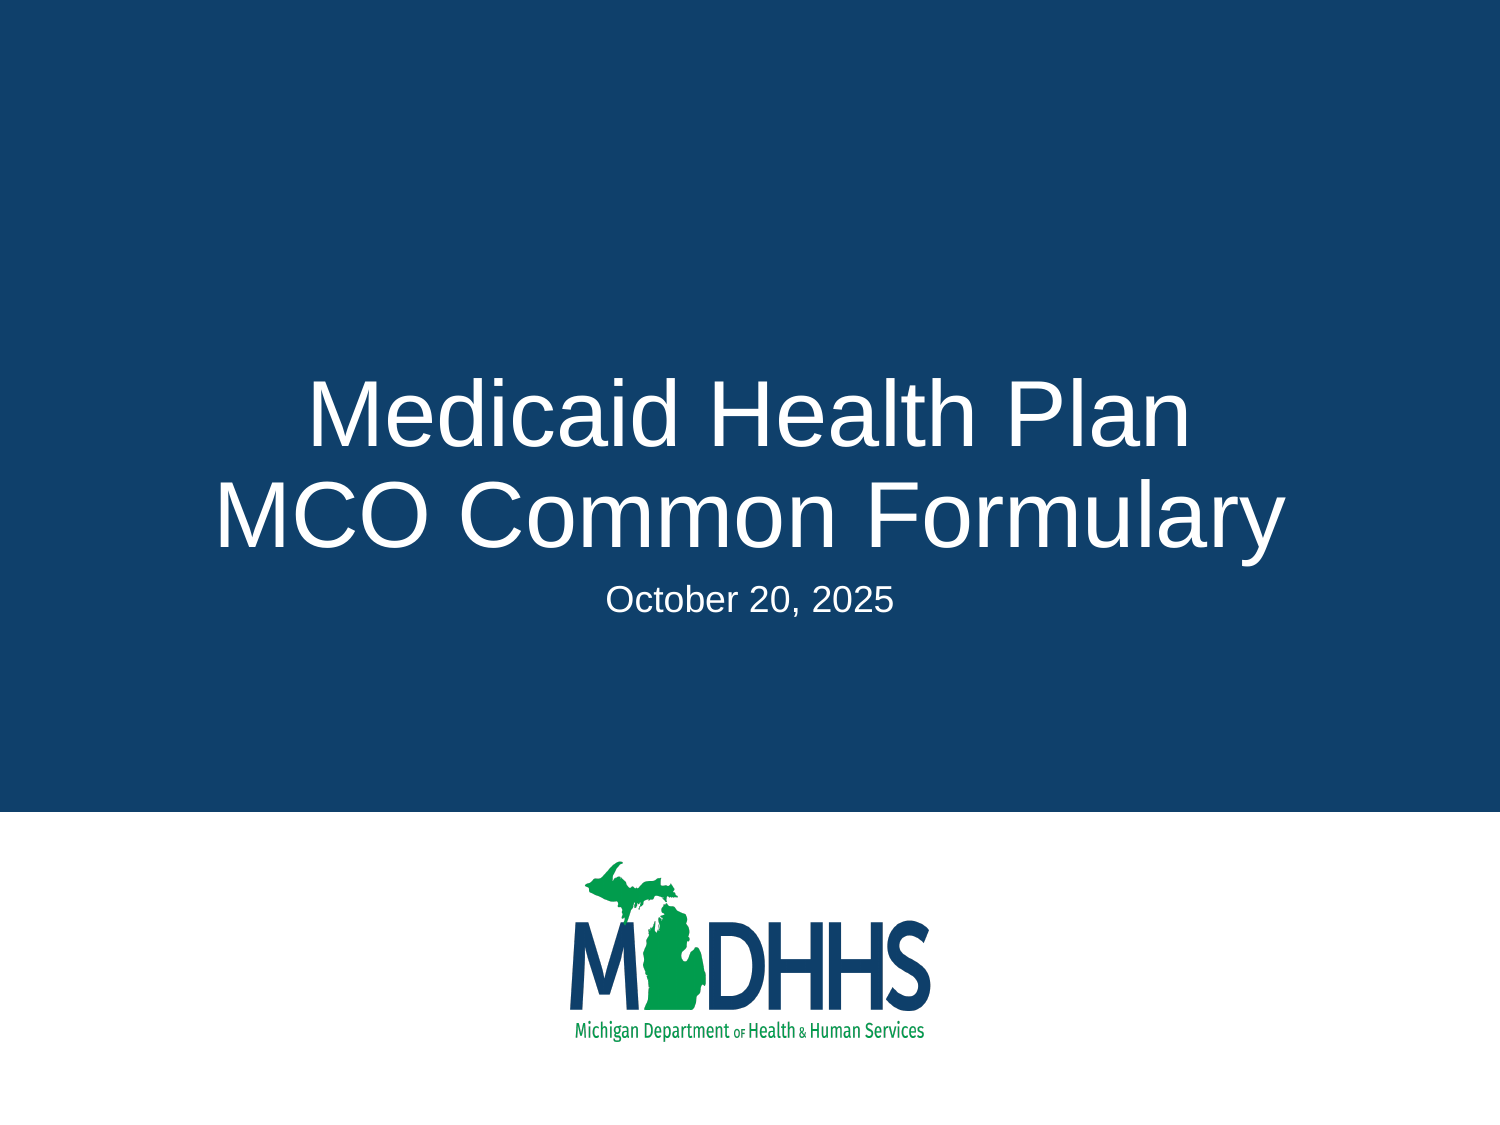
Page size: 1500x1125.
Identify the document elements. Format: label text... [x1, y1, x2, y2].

picture [548, 826, 952, 1101]
subtitle October 20, 2025 [187, 572, 1313, 777]
title Medicaid Health Plan MCO Common Formulary [187, 184, 1313, 572]
